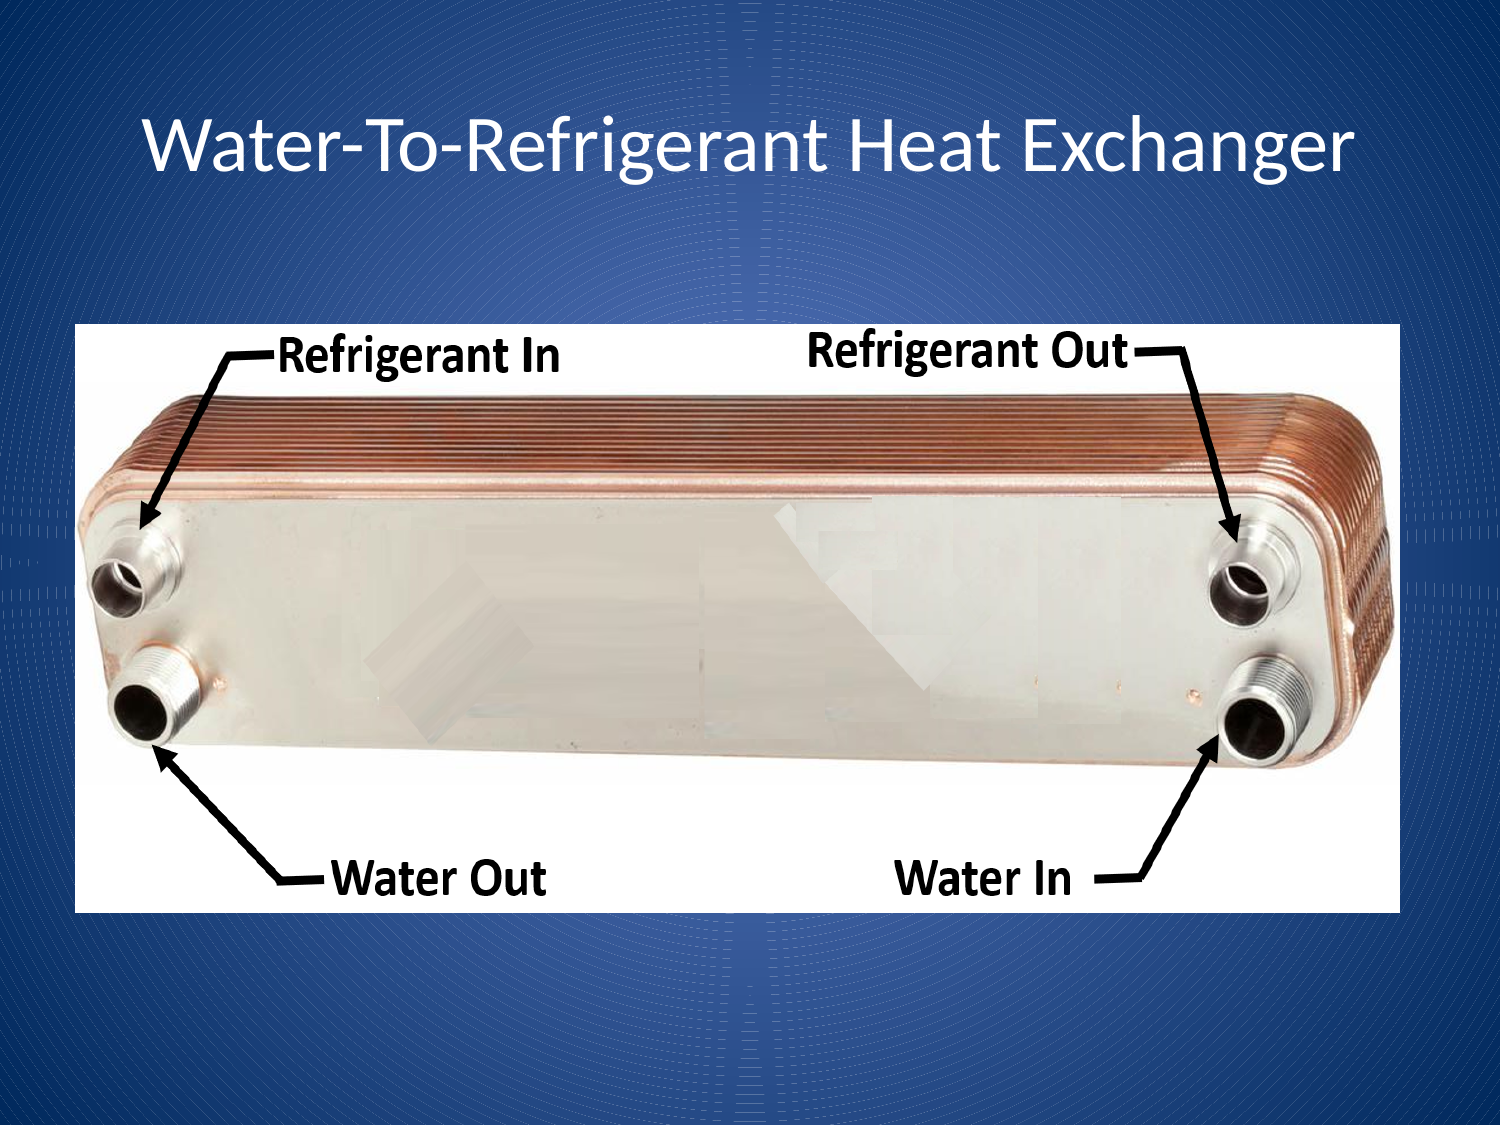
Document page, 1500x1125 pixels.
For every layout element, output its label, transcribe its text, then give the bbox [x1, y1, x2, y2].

title Water-To-Refrigerant Heat Exchanger [75, 45, 1425, 233]
picture [74, 324, 1401, 913]
